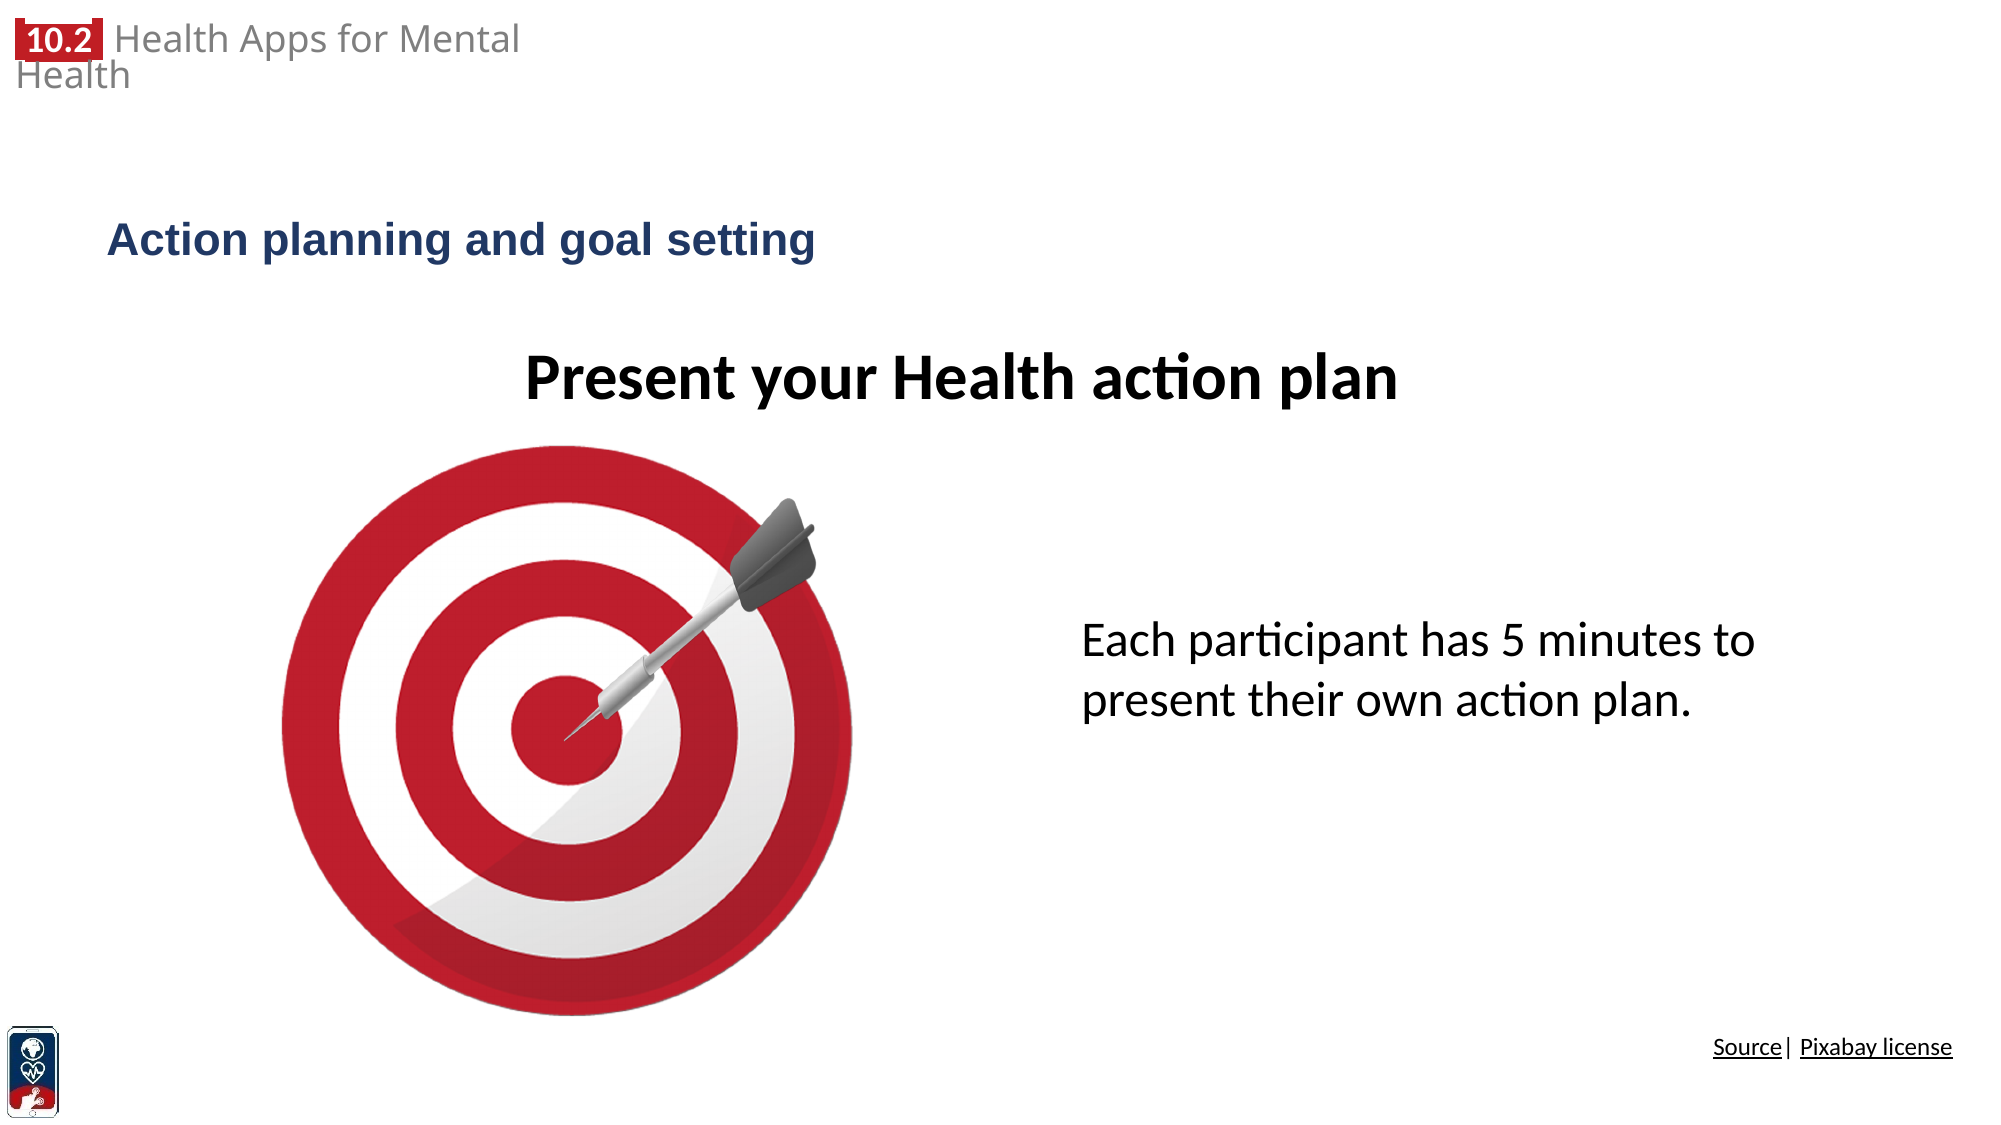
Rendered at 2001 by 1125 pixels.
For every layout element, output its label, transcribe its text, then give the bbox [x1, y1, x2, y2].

text_box Source| Pixabay license [1572, 1022, 1968, 1069]
text_box Present your Health action plan [510, 325, 1771, 421]
picture [7, 1026, 59, 1118]
picture [263, 426, 864, 1027]
title Action planning and goal setting [91, 177, 1906, 297]
text_box Each participant has 5 minutes to present their own action plan. [1066, 599, 1851, 735]
